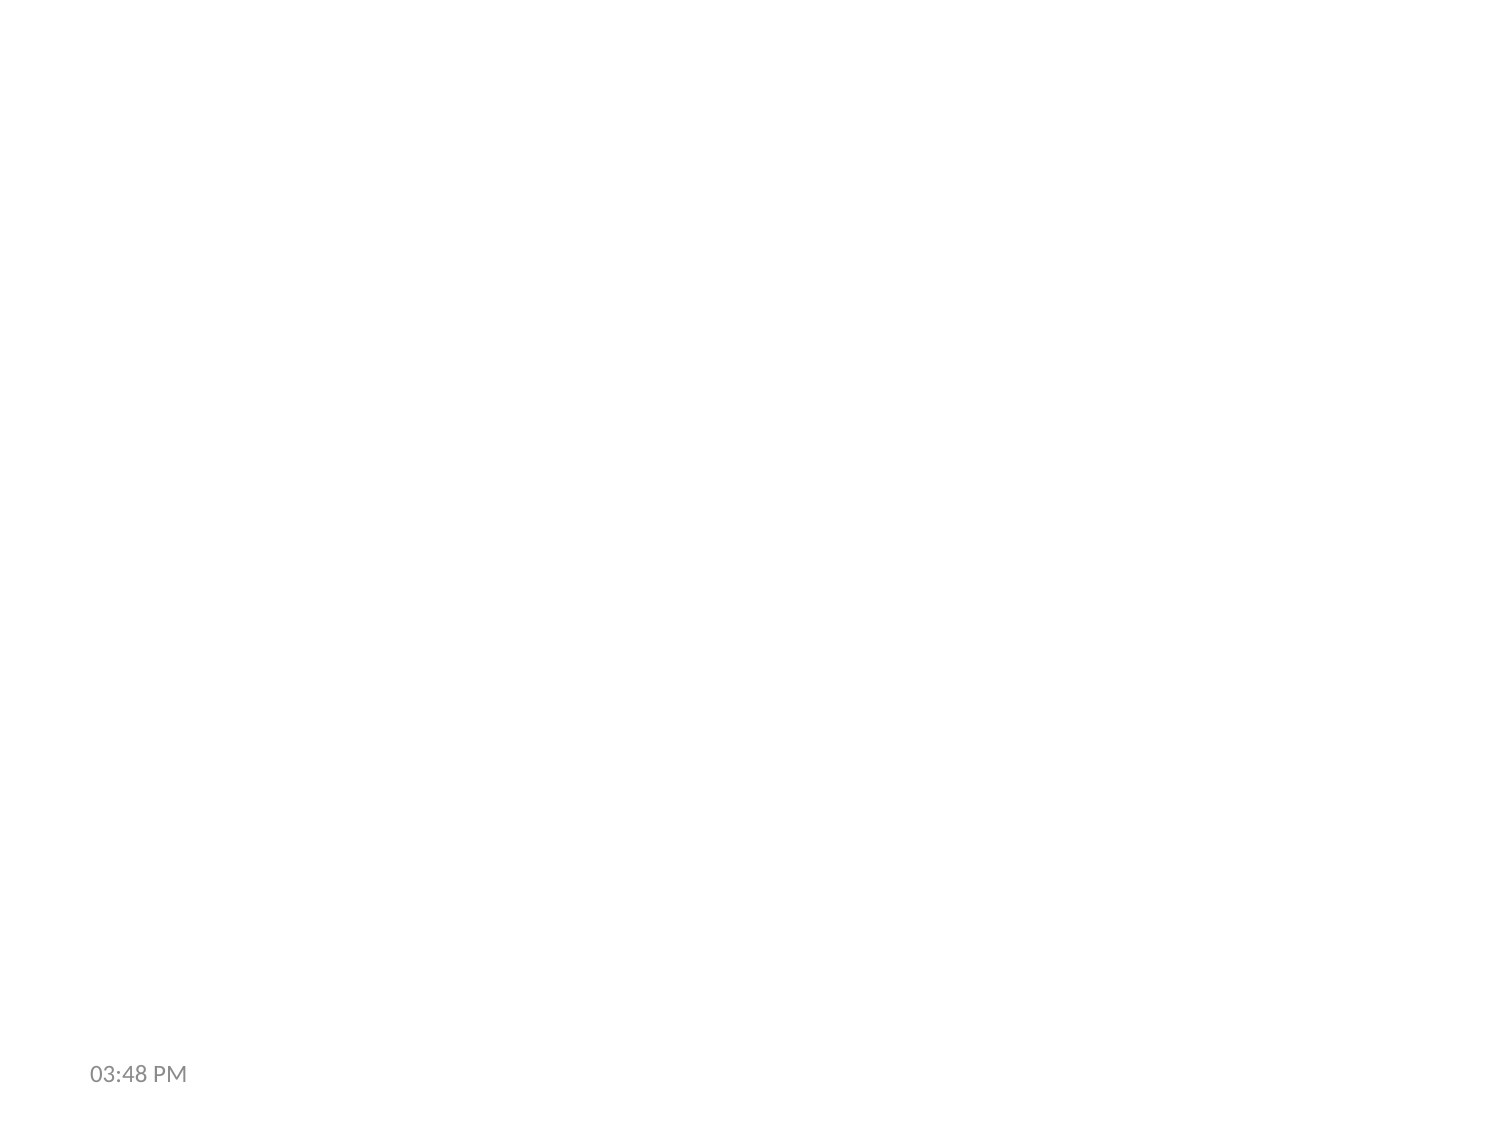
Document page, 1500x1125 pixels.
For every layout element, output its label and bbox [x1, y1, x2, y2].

slide_number [75, 1042, 425, 1103]
